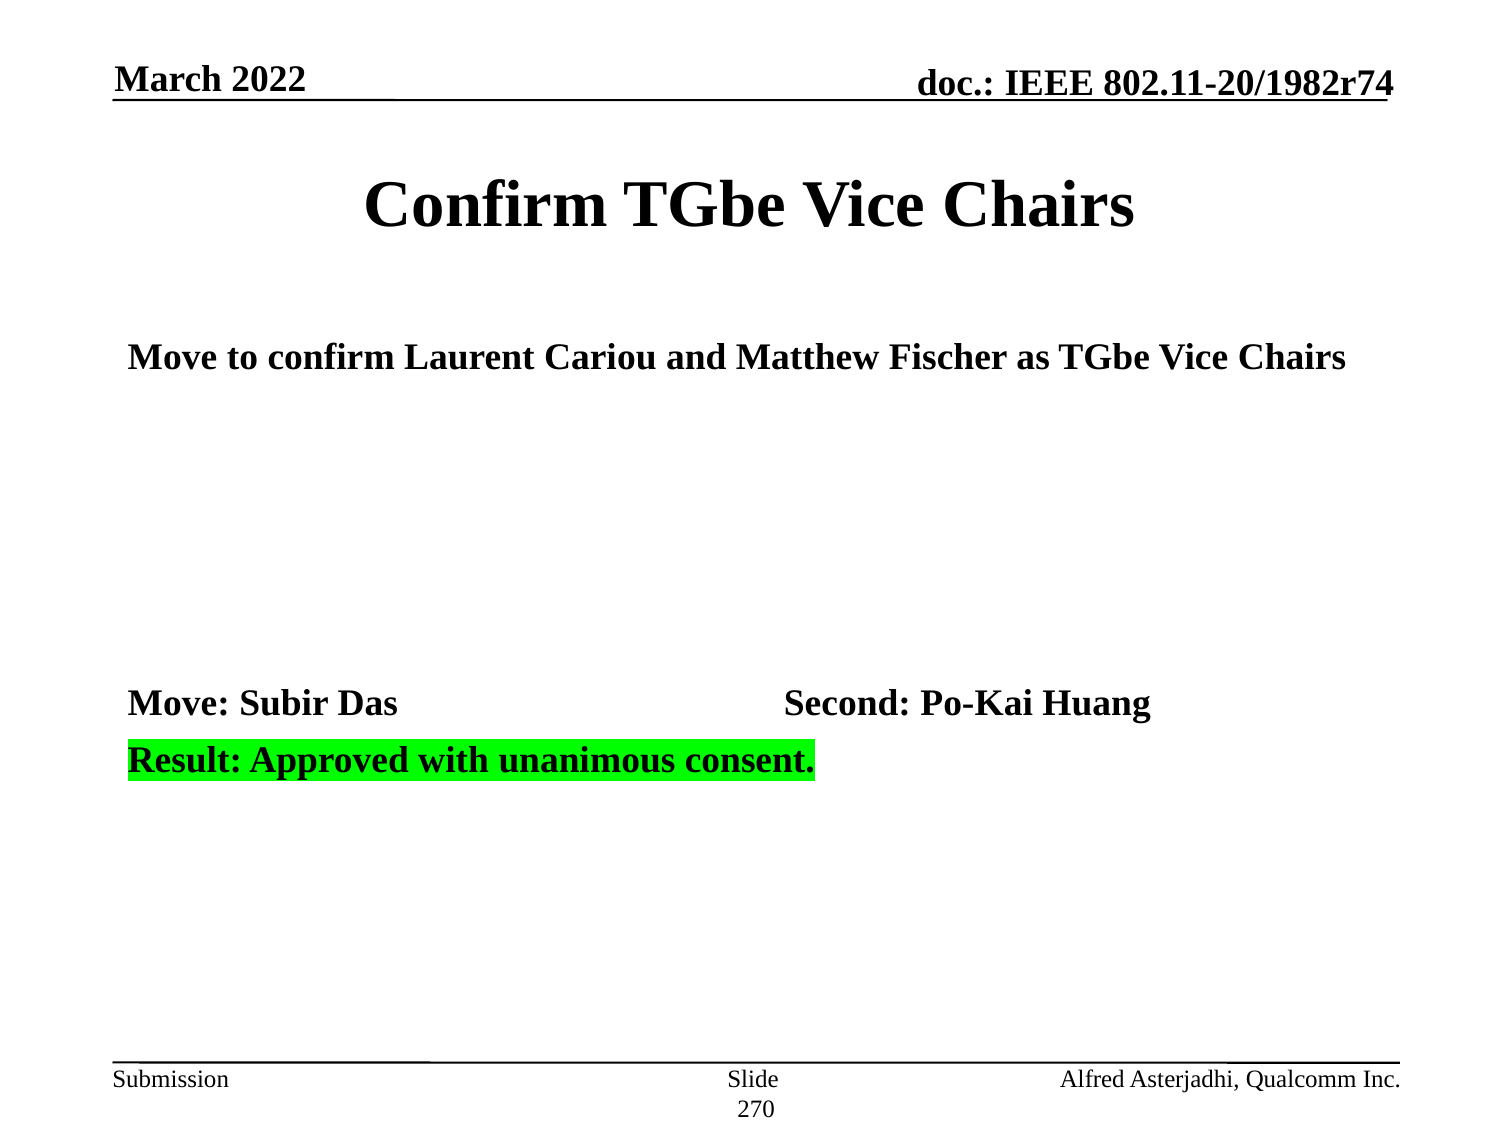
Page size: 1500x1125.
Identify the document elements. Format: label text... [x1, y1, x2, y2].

slide_number Slide 270 [712, 1061, 800, 1123]
footer Alfred Asterjadhi, Qualcomm Inc. [878, 1061, 1402, 1093]
title Confirm TGbe Vice Chairs [112, 112, 1388, 288]
list Move to confirm Laurent Cariou and Matthew Fischer as TGbe Vice Chairs Move: Subir Das Second: Po-Kai Huang Result: Approved with unanimous consent. [112, 324, 1388, 1000]
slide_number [114, 54, 423, 100]
